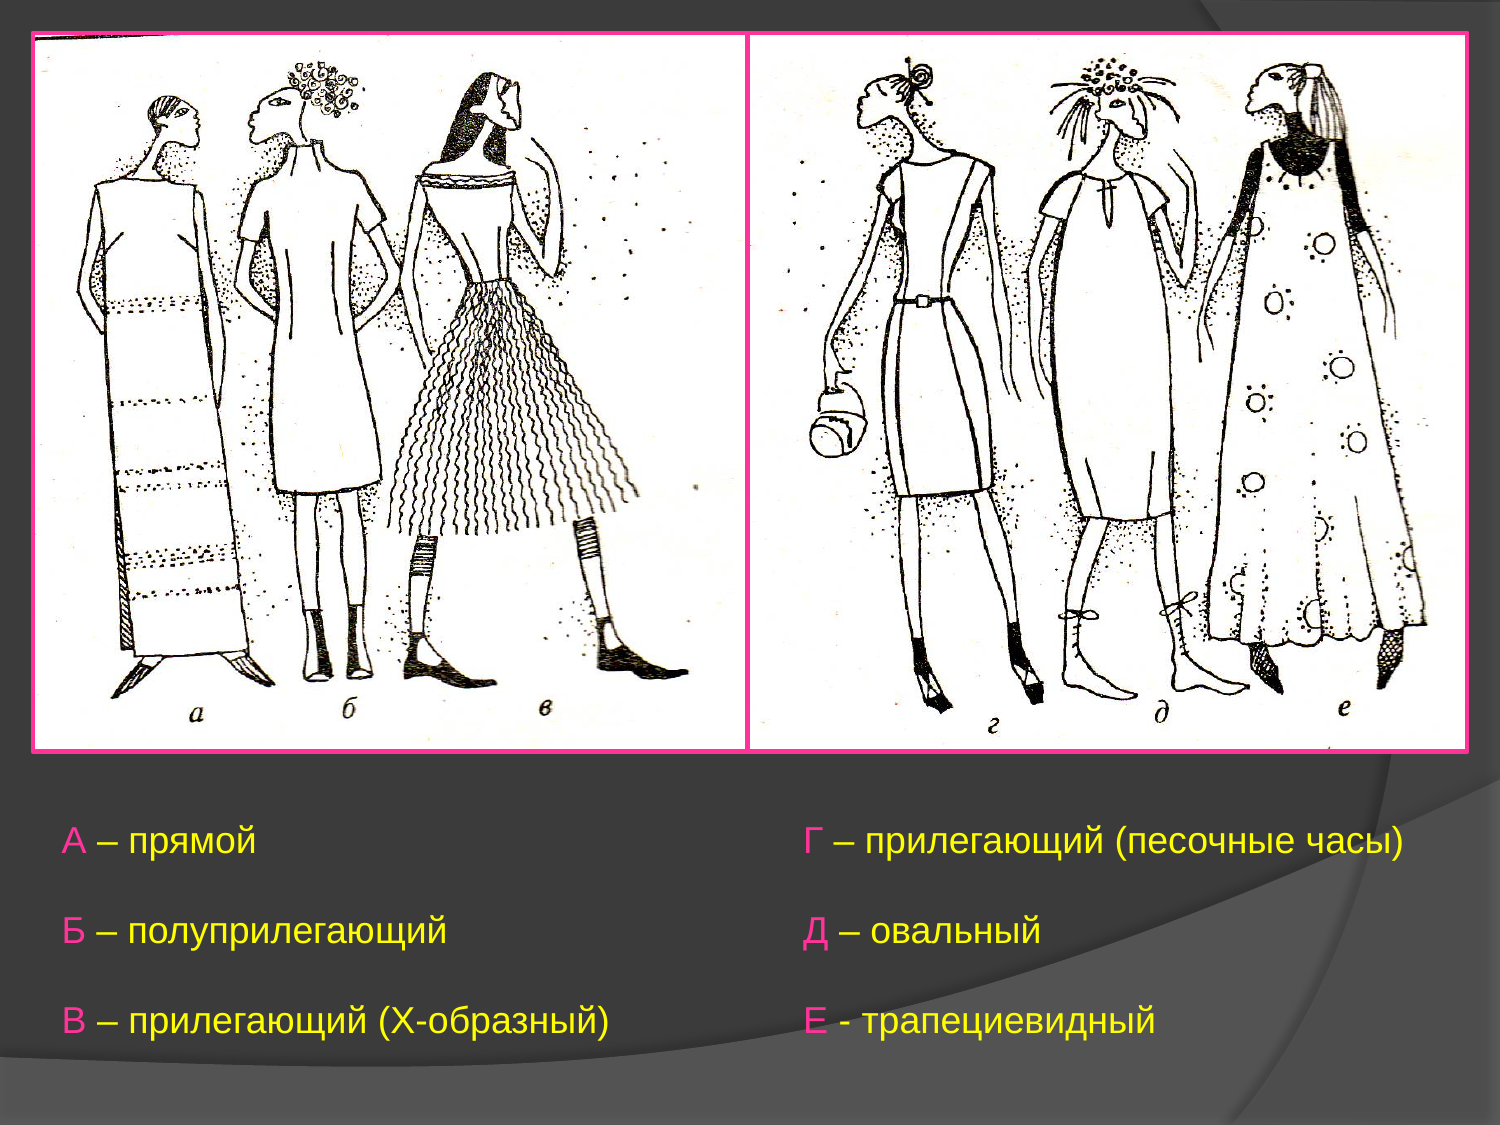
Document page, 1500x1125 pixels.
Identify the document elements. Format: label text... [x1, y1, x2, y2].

picture [749, 34, 1466, 750]
picture [34, 34, 742, 750]
text_box Г – прилегающий (песочные часы) Д – овальный Е - трапециевидный [788, 808, 1420, 1049]
text_box А – прямой Б – полуприлегающий В – прилегающий (Х-образный) [46, 808, 692, 1049]
